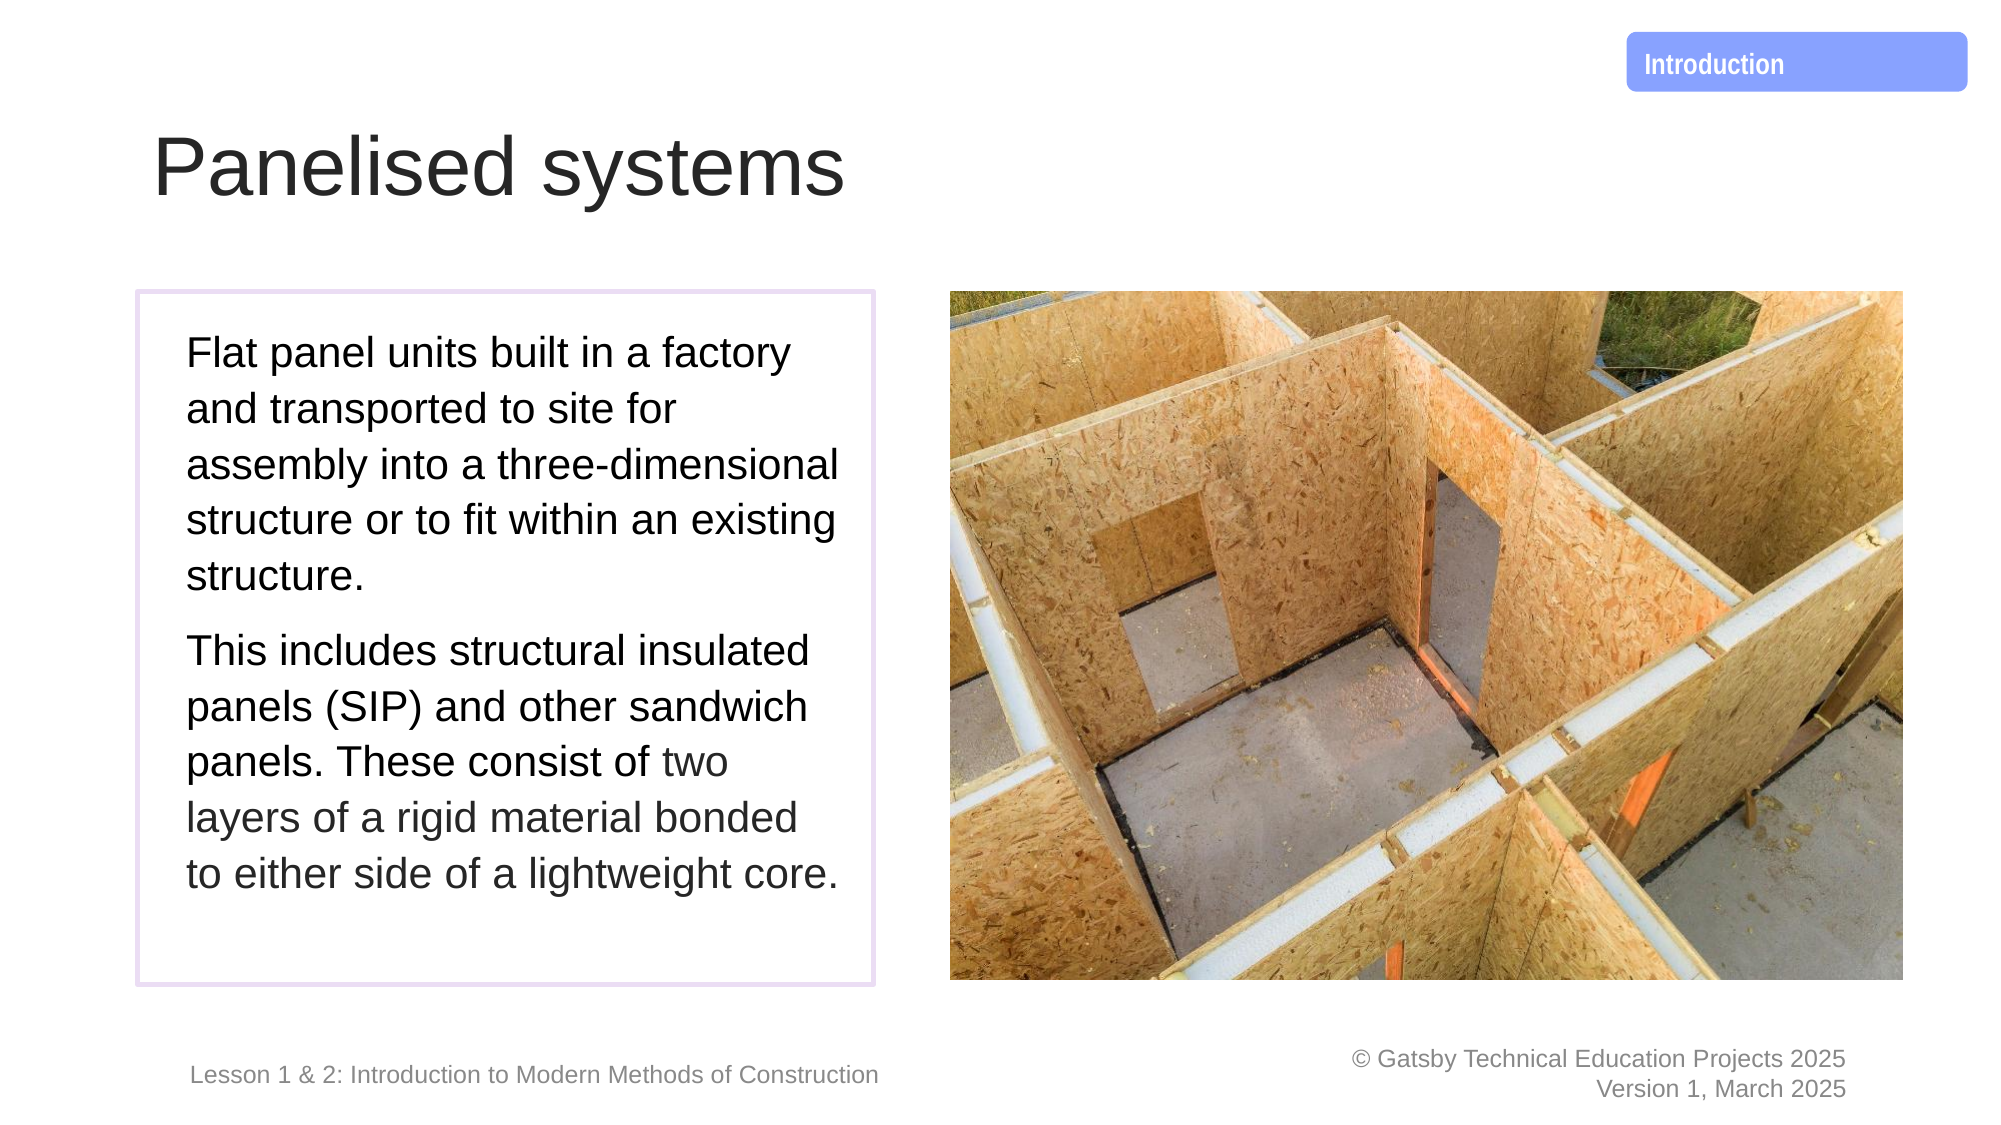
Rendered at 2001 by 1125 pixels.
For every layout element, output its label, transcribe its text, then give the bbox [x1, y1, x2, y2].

list Lesson 1 & 2: Introduction to Modern Methods of Construction [137, 1042, 951, 1103]
text_box Introduction [1626, 31, 1968, 92]
title Panelised systems [137, 59, 1863, 278]
picture [950, 291, 1903, 981]
list Flat panel units built in a factory and transported to site for assembly into a three-dimensional structure or to fit within an existing structure. This includes structural insulated panels (SIP) and other sandwich panels. These consist of two layers of a rigid material bonded to either side of a lightweight core. [135, 289, 876, 987]
